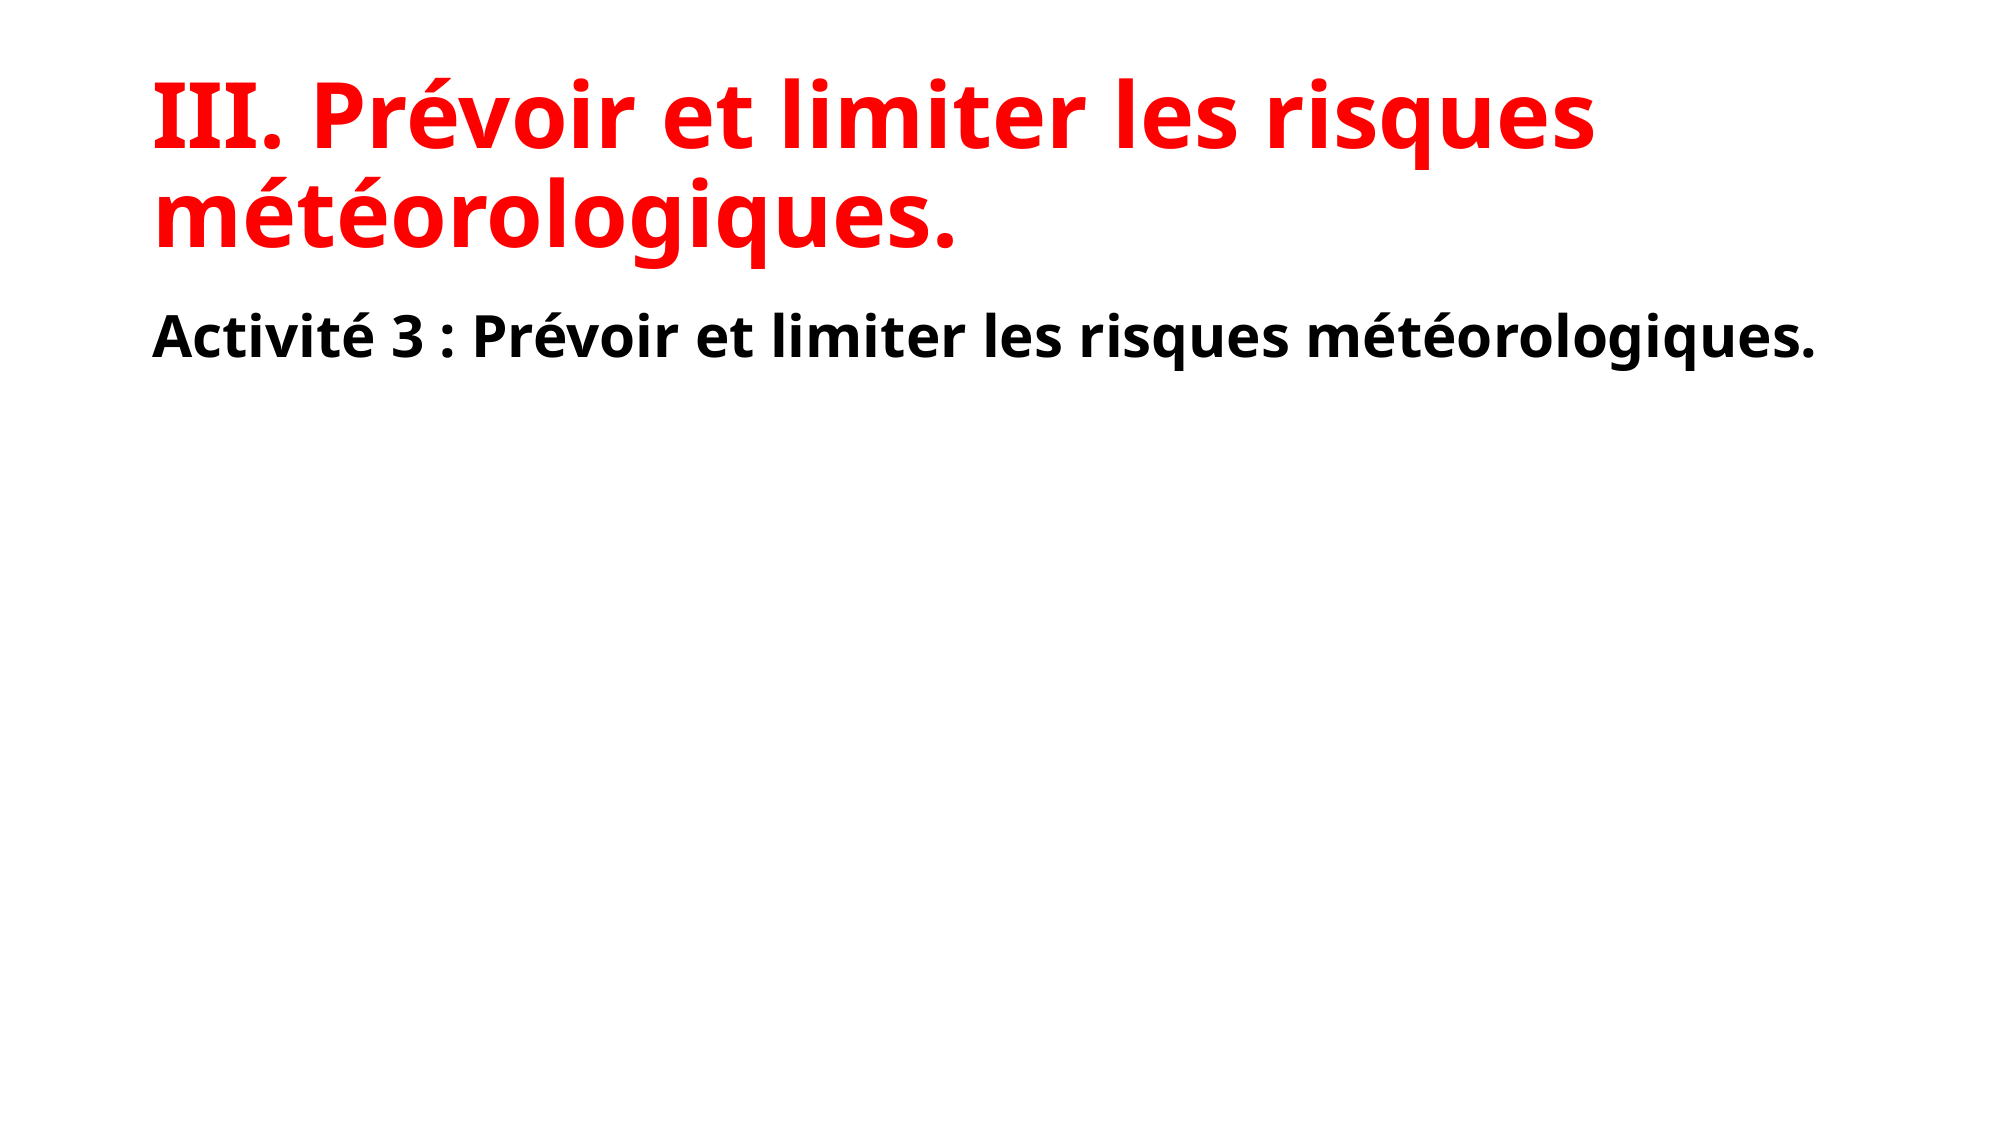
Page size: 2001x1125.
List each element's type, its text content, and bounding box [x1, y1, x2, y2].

text_box III. Prévoir et limiter les risques météorologiques. [137, 59, 1863, 278]
text_box Activité 3 : Prévoir et limiter les risques météorologiques. [137, 299, 1863, 1014]
